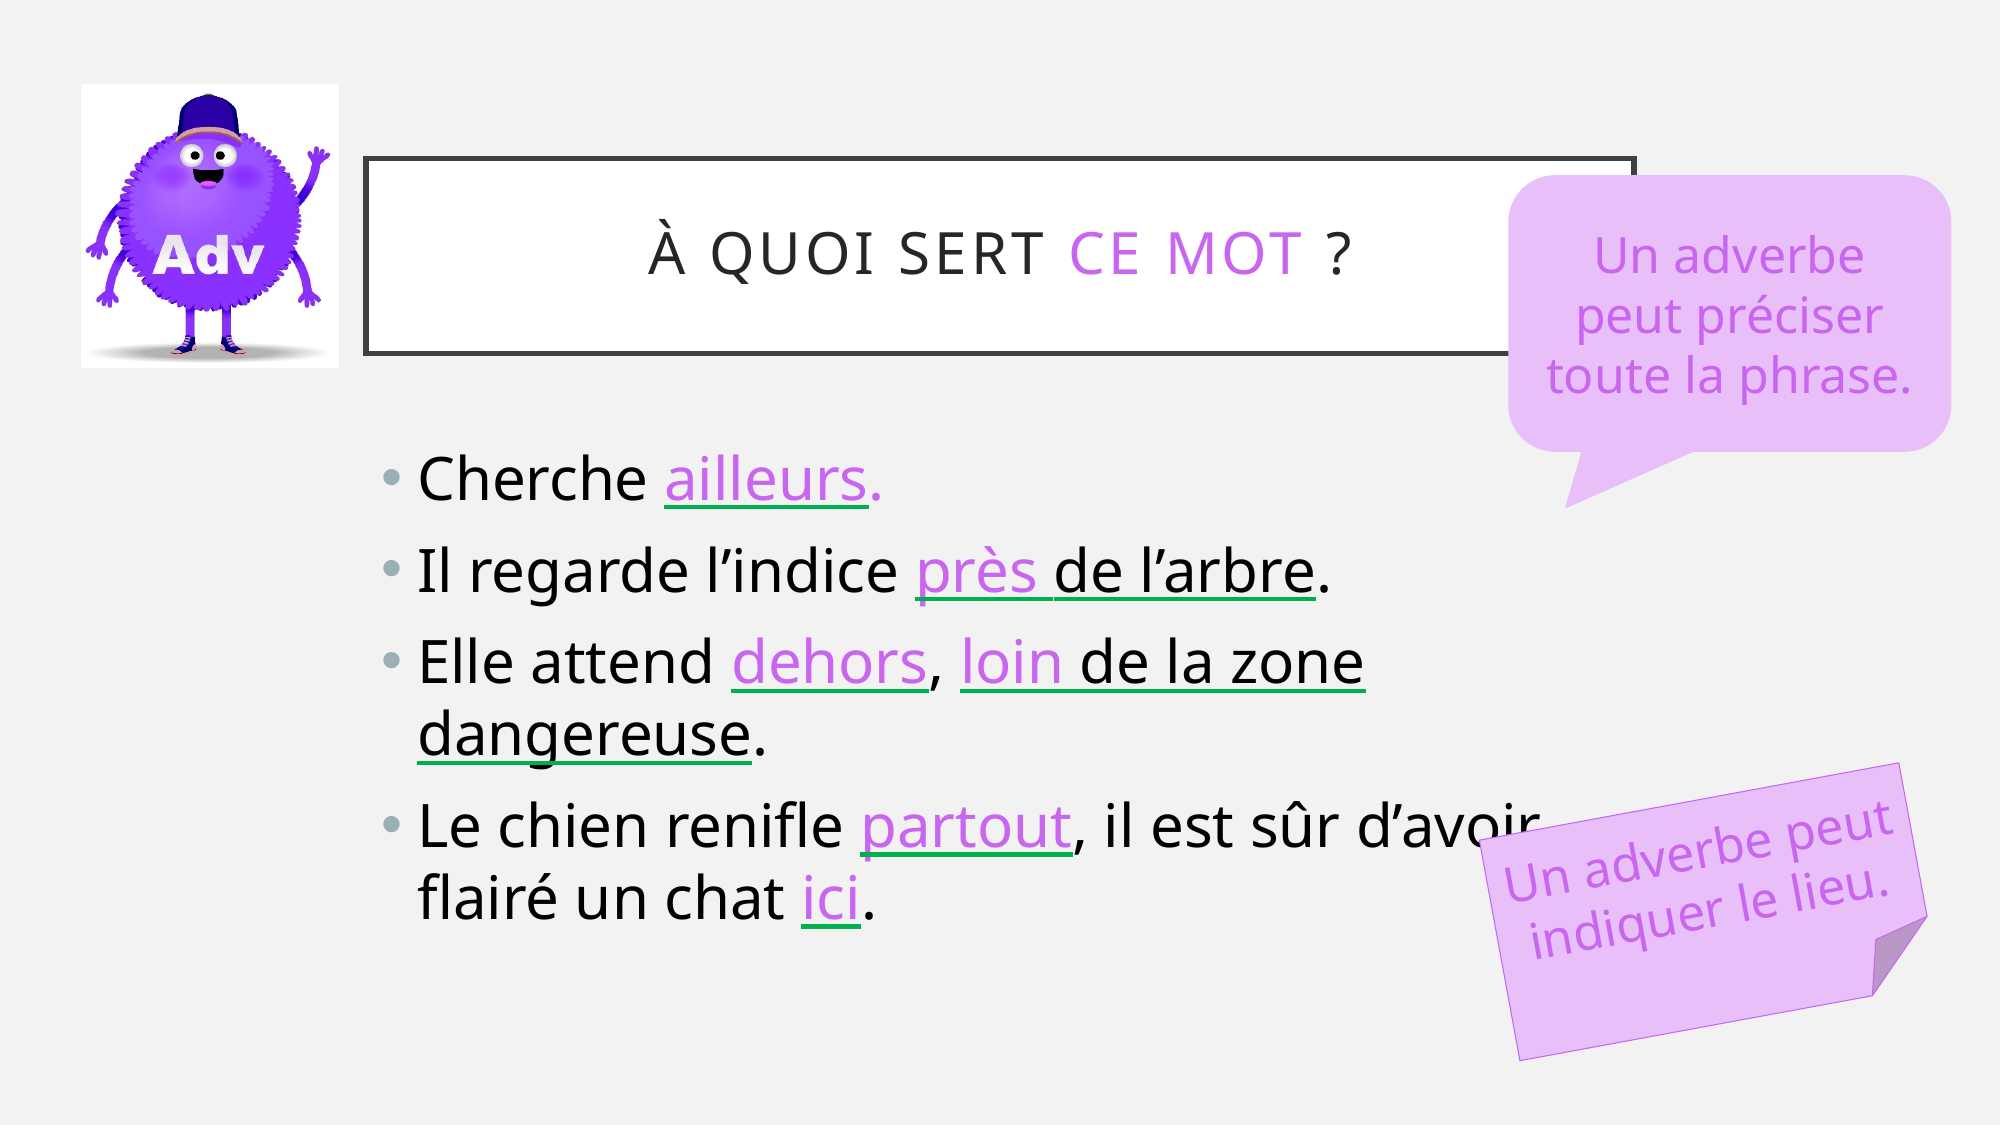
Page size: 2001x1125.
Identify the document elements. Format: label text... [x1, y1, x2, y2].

text_box Un adverbe peut indiquer le lieu. [1478, 762, 1928, 1062]
list Cherche ailleurs. Il regarde l’indice près de l’arbre. Elle attend dehors, loin de la zone dangereuse. Le chien renifle partout, il est sûr d’avoir flairé un chat ici. [366, 432, 1634, 942]
text_box Un adverbe peut préciser toute la phrase. [1508, 175, 1952, 508]
title À quoi sert ce mot ? [363, 156, 1637, 356]
picture [81, 84, 339, 368]
